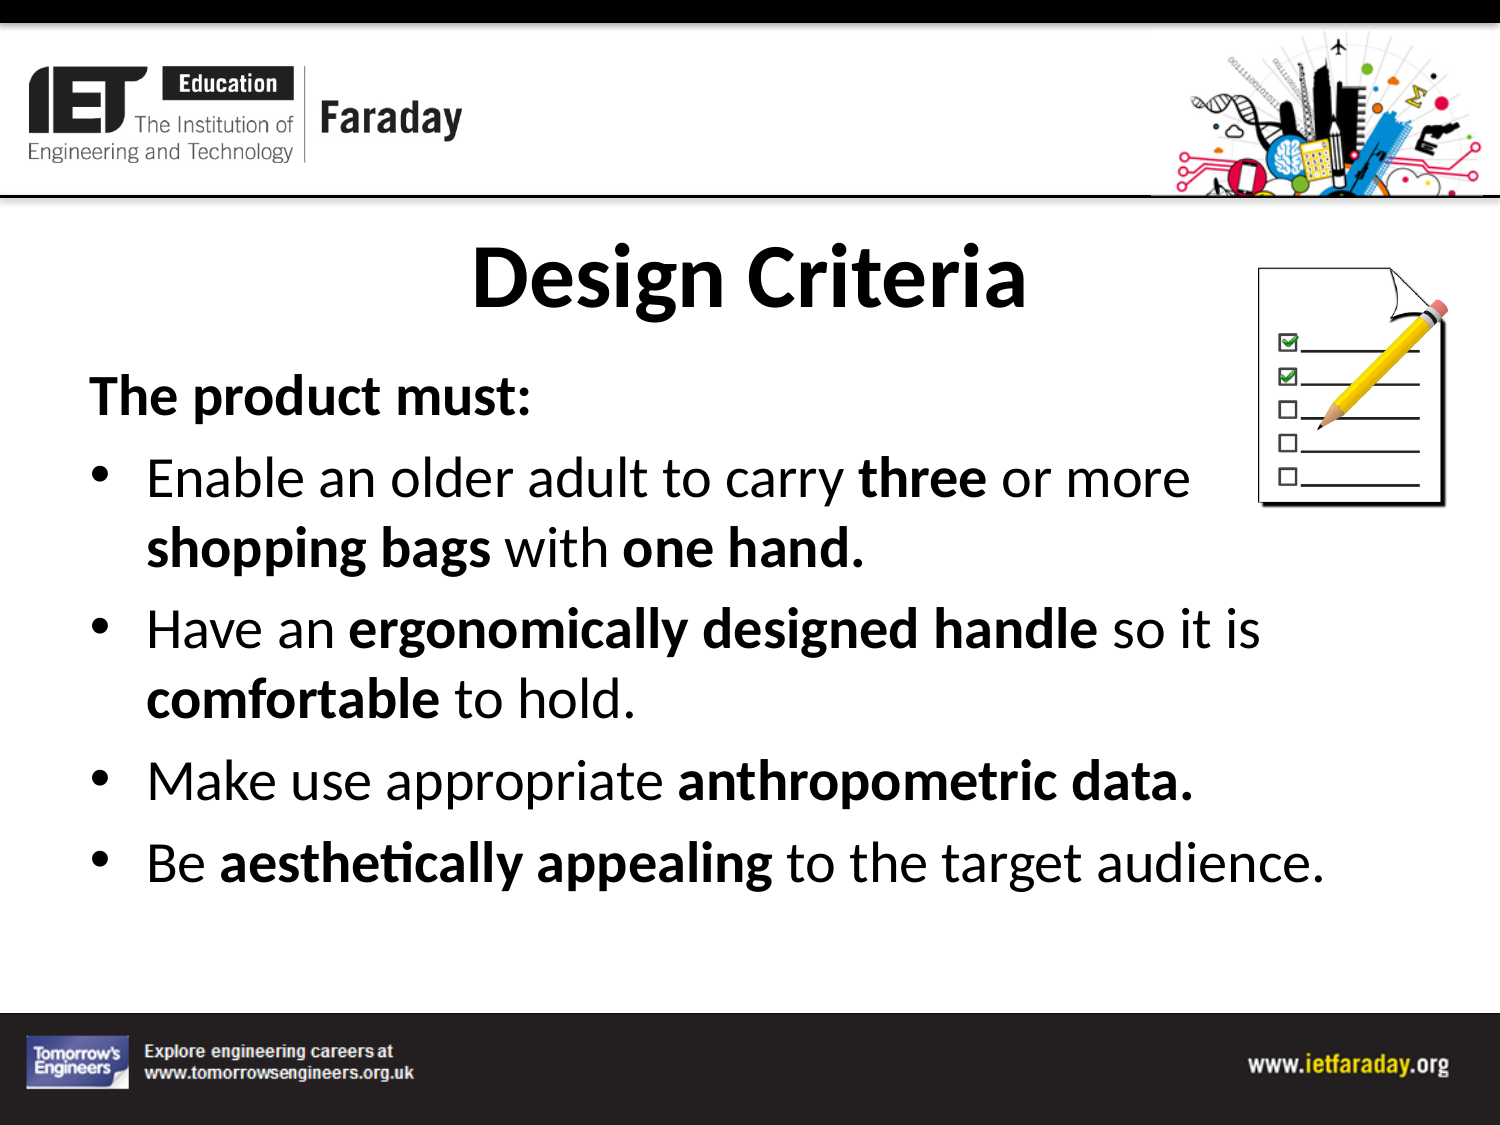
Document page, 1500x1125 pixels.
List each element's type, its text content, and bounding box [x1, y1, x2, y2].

picture [1258, 266, 1448, 509]
text_box The product must: Enable an older adult to carry three or more shopping bags with one hand. Have an ergonomically designed handle so it is comfortable to hold. Make use appropriate anthropometric data. Be aesthetically appealing to the target audience. [74, 349, 1425, 1005]
picture [1359, 167, 1366, 175]
picture [0, 1013, 1500, 1125]
picture [29, 66, 462, 163]
picture [1329, 192, 1356, 197]
picture [1151, 30, 1483, 197]
title Design Criteria [75, 208, 1425, 327]
